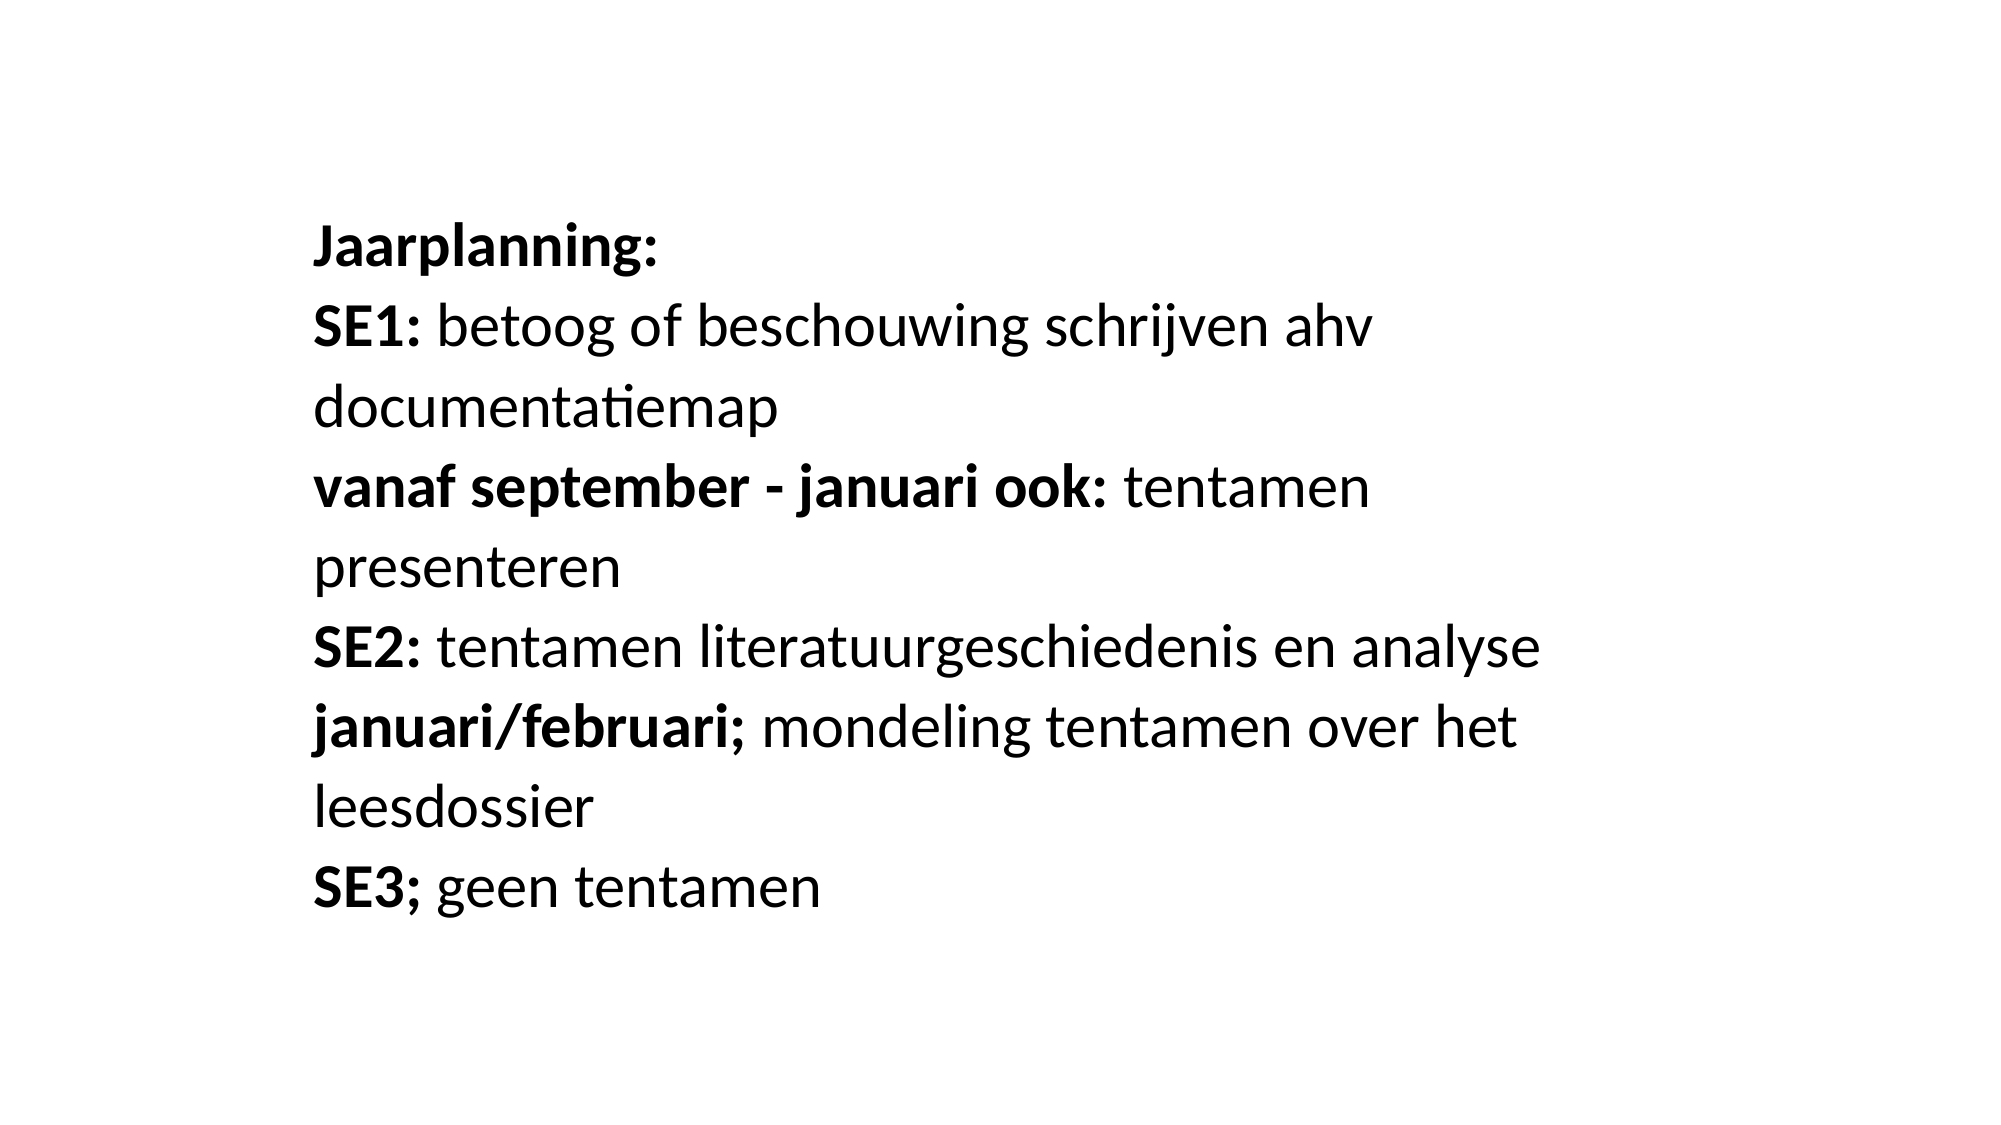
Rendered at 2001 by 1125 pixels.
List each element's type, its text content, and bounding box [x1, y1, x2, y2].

text_box Jaarplanning: SE1: betoog of beschouwing schrijven ahv documentatiemap vanaf september - januari ook: tentamen presenteren SE2: tentamen literatuurgeschiedenis en analyse januari/februari; mondeling tentamen over het leesdossier SE3; geen tentamen [298, 184, 1652, 802]
